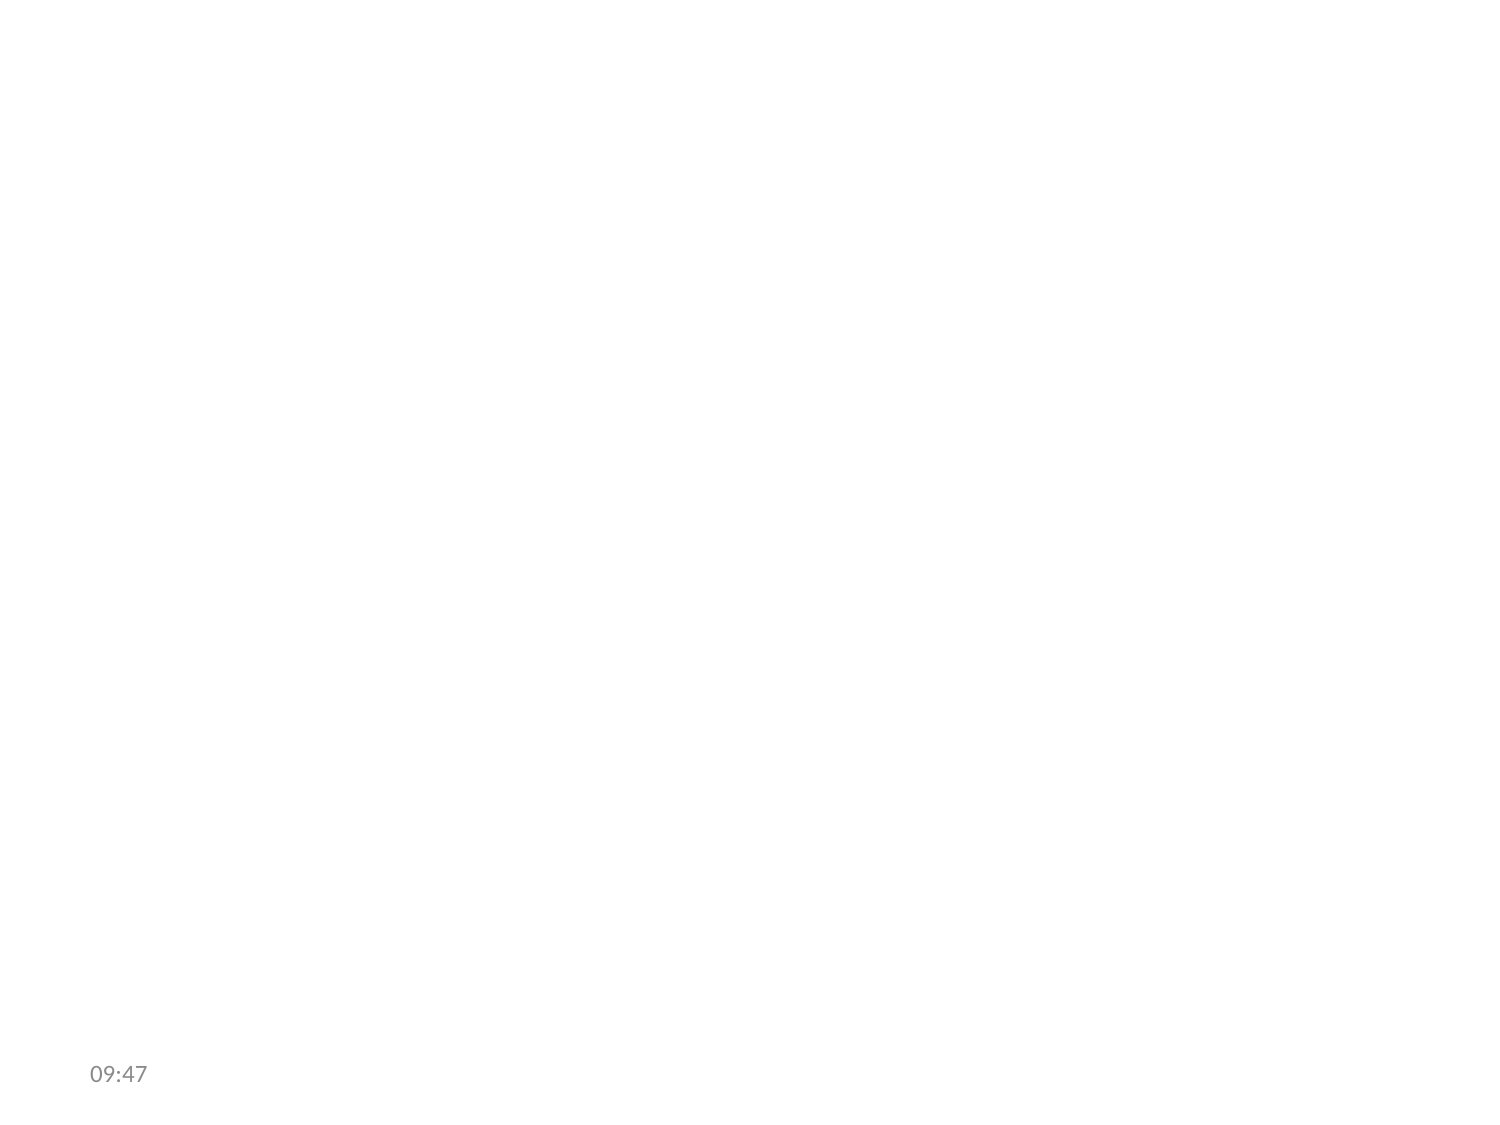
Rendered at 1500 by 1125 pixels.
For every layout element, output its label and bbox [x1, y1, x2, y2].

slide_number [75, 1042, 425, 1103]
